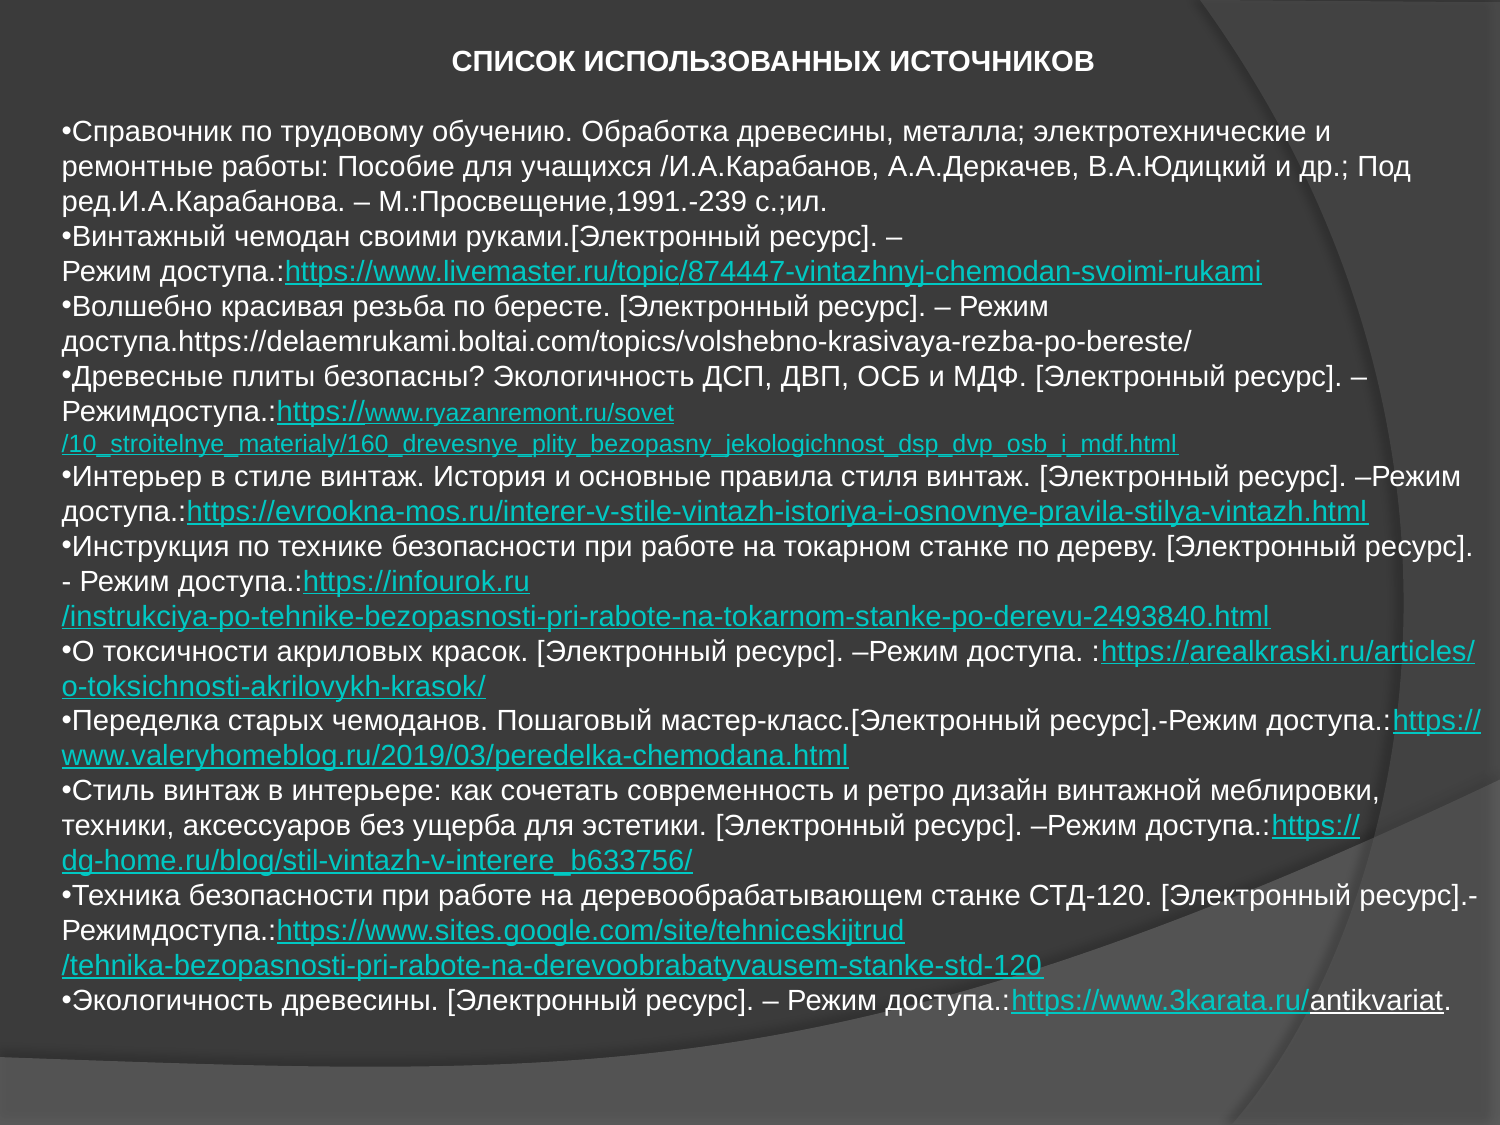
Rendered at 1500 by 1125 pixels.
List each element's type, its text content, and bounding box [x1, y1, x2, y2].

text_box СПИСОК ИСПОЛЬЗОВАННЫХ ИСТОЧНИКОВ Справочник по трудовому обучению. Обработка древесины, металла; электротехнические и ремонтные работы: Пособие для учащихся /И.А.Карабанов, А.А.Деркачев, В.А.Юдицкий и др.; Под ред.И.А.Карабанова. – М.:Просвещение,1991.-239 с.;ил. Винтажный чемодан своими руками.[Электронный ресурс]. – Режим доступа.:https://www.livemaster.ru/topic/874447-vintazhnyj-chemodan-svoimi-rukami Волшебно красивая резьба по бересте. [Электронный ресурс]. – Режим доступа.https://delaemrukami.boltai.com/topics/volshebno-krasivaya-rezba-po-bereste/ Древесные плиты безопасны? Экологичность ДСП, ДВП, ОСБ и МДФ. [Электронный ресурс]. –Режимдоступа.:https://www.ryazanremont.ru/sovet/10_stroitelnye_materialy/160_drevesnye_plity_bezopasny_jekologichnost_dsp_dvp_osb_i_mdf.html Интерьер в стиле винтаж. История и основные правила стиля винтаж. [Электронный ресурс]. –Режим доступа.:https://evrookna-mos.ru/interer-v-stile-vintazh-istoriya-i-osnovnye-pravila-stilya-vintazh.html Инструкция по технике безопасности при работе на токарном станке по дереву. [Электронный ресурс]. - Режим доступа.:https://infourok.ru/instrukciya-po-tehnike-bezopasnosti-pri-rabote-na-tokarnom-stanke-po-derevu-2493840.html О токсичности акриловых красок. [Электронный ресурс]. –Режим доступа. :https://arealkraski.ru/articles/o-toksichnosti-akrilovykh-krasok/ Переделка старых чемоданов. Пошаговый мастер-класс.[Электронный ресурс].-Режим доступа.:https://www.valeryhomeblog.ru/2019/03/peredelka-chemodana.html Стиль винтаж в интерьере: как сочетать современность и ретро дизайн винтажной меблировки, техники, аксессуаров без ущерба для эстетики. [Электронный ресурс]. –Режим доступа.:https://dg-home.ru/blog/stil-vintazh-v-interere_b633756/ Техника безопасности при работе на деревообрабатывающем станке СТД-120. [Электронный ресурс].- Режимдоступа.:https://www.sites.google.com/site/tehniceskijtrud/tehnika-bezopasnosti-pri-rabote-na-derevoobrabatyvausem-stanke-std-120 Экологичность древесины. [Электронный ресурс]. – Режим доступа.:https://www.3karata.ru/antikvariat. [46, 35, 1500, 1059]
